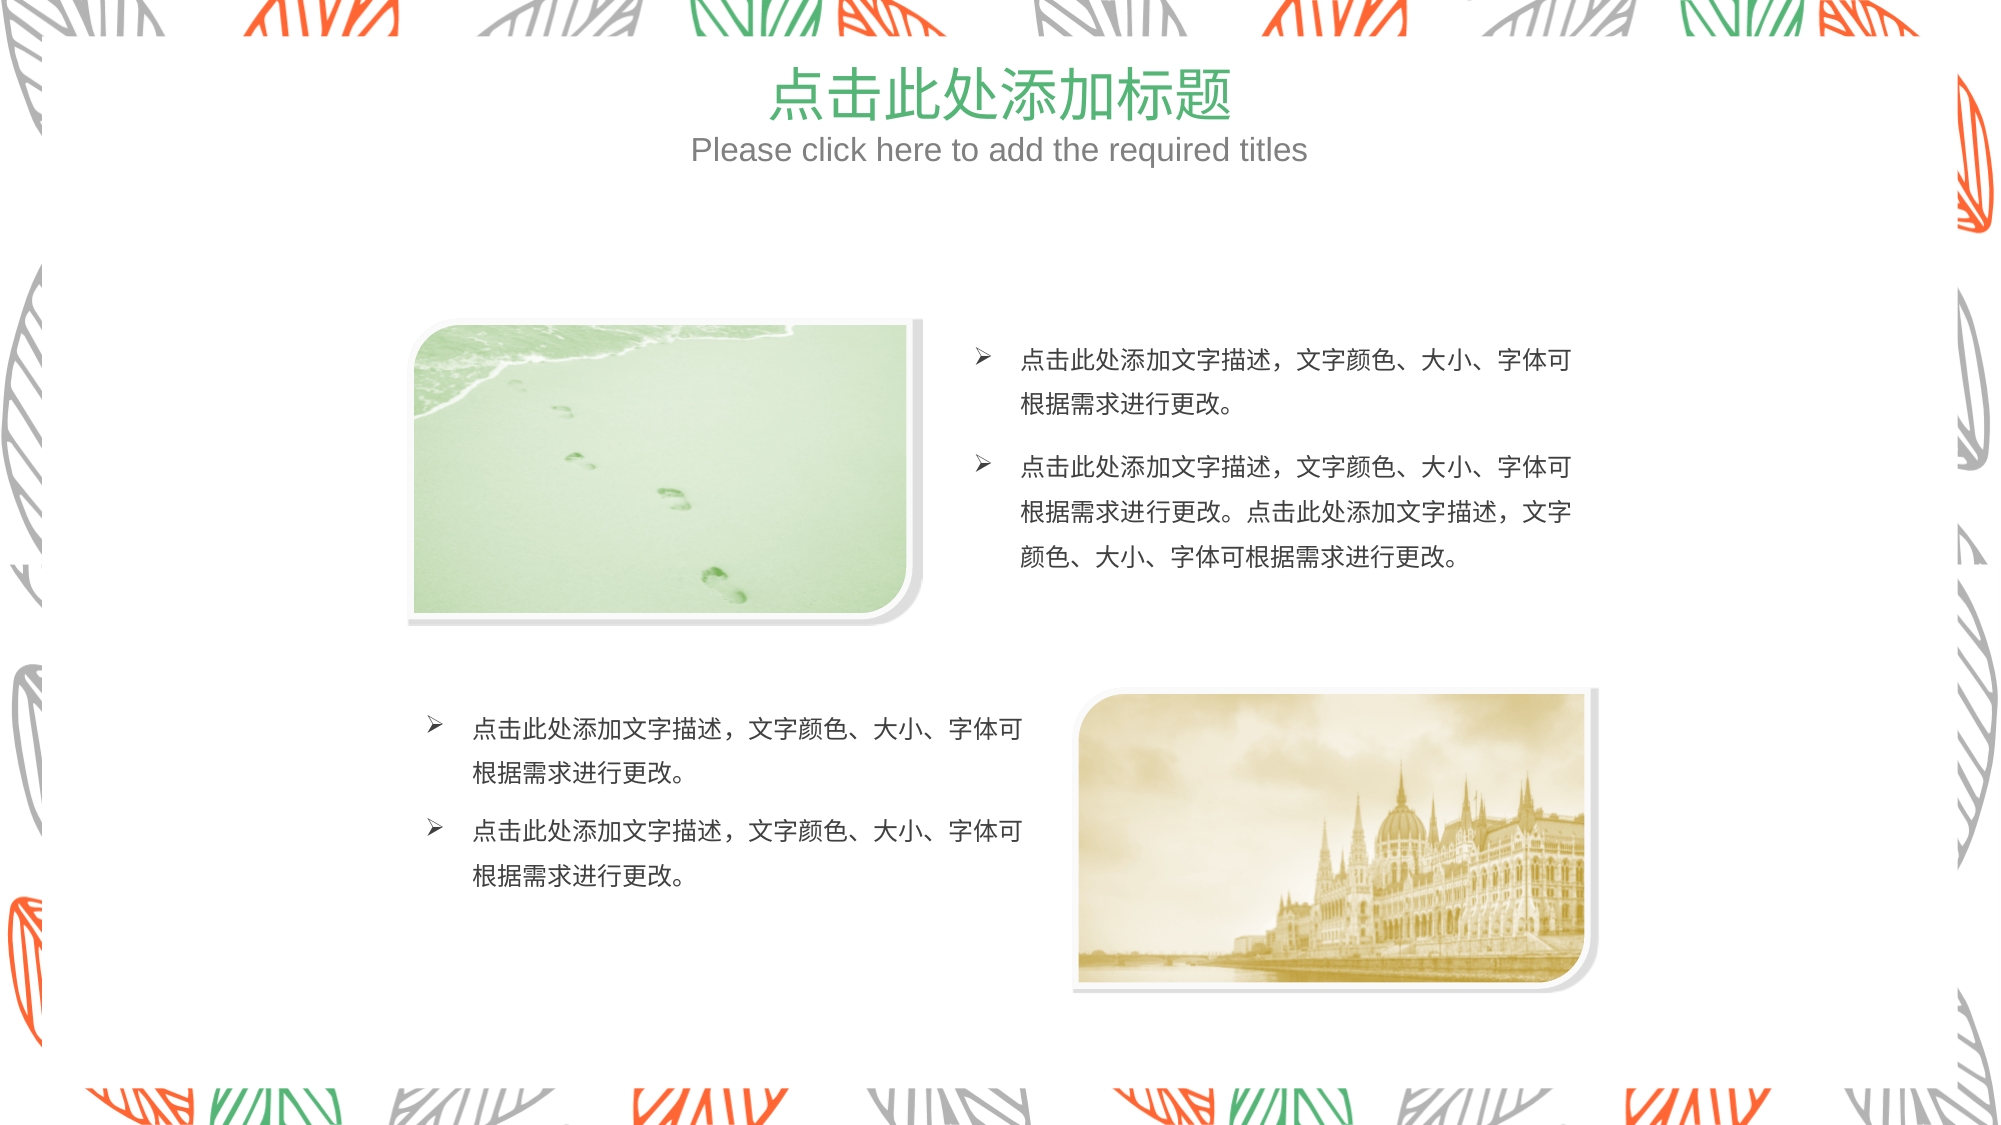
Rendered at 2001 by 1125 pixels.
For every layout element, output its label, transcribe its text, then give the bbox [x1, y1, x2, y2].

text_box 点击此处添加文字描述，文字颜色、大小、字体可根据需求进行更改。 点击此处添加文字描述，文字颜色、大小、字体可根据需求进行更改。点击此处添加文字描述，文字颜色、大小、字体可根据需求进行更改。 [958, 321, 1588, 617]
text_box 点击此处添加文字描述，文字颜色、大小、字体可根据需求进行更改。 点击此处添加文字描述，文字颜色、大小、字体可根据需求进行更改。 [410, 690, 1040, 986]
picture [0, 0, 2001, 1125]
text_box [1075, 690, 1588, 986]
text_box Please click here to add the required titles [675, 120, 1325, 176]
text_box 点击此处添加标题 [713, 51, 1287, 136]
text_box [410, 321, 910, 617]
